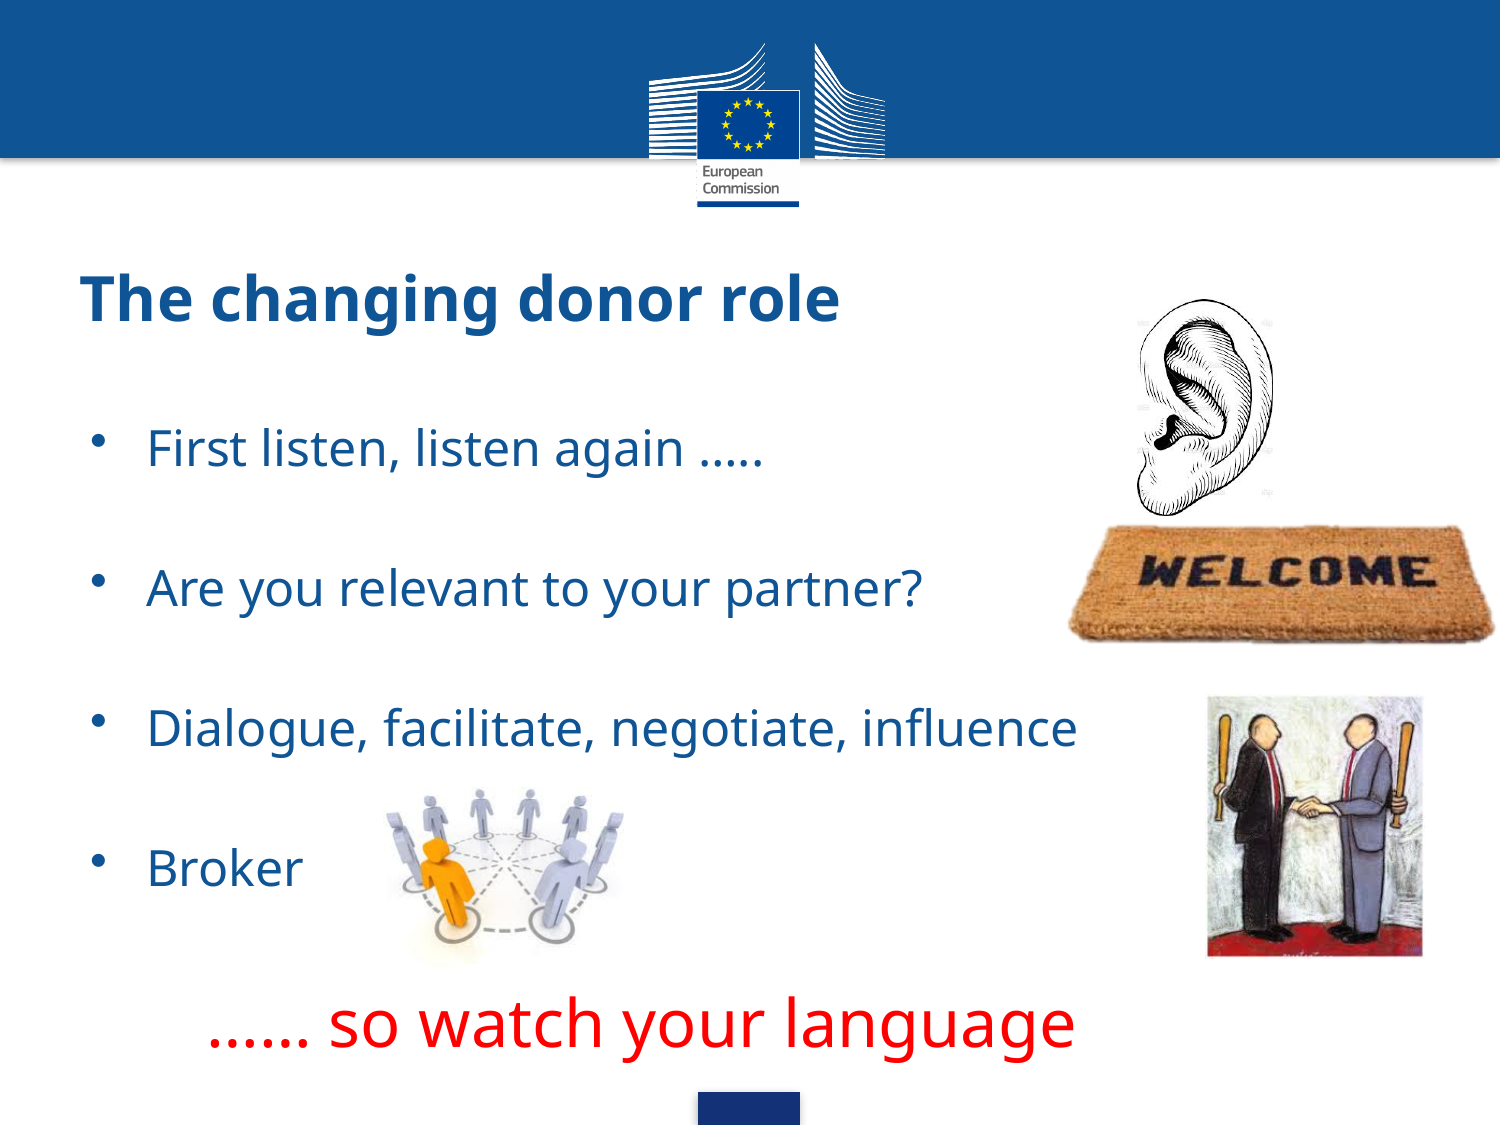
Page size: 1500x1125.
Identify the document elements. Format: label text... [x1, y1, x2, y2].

picture [649, 42, 885, 208]
picture [366, 786, 643, 971]
title The changing donor role [64, 219, 1415, 374]
text_box …… so watch your language [191, 973, 1094, 1068]
list First listen, listen again ….. Are you relevant to your partner? Dialogue, facilitate, negotiate, influence Broker [75, 408, 1199, 921]
picture [1064, 298, 1499, 960]
